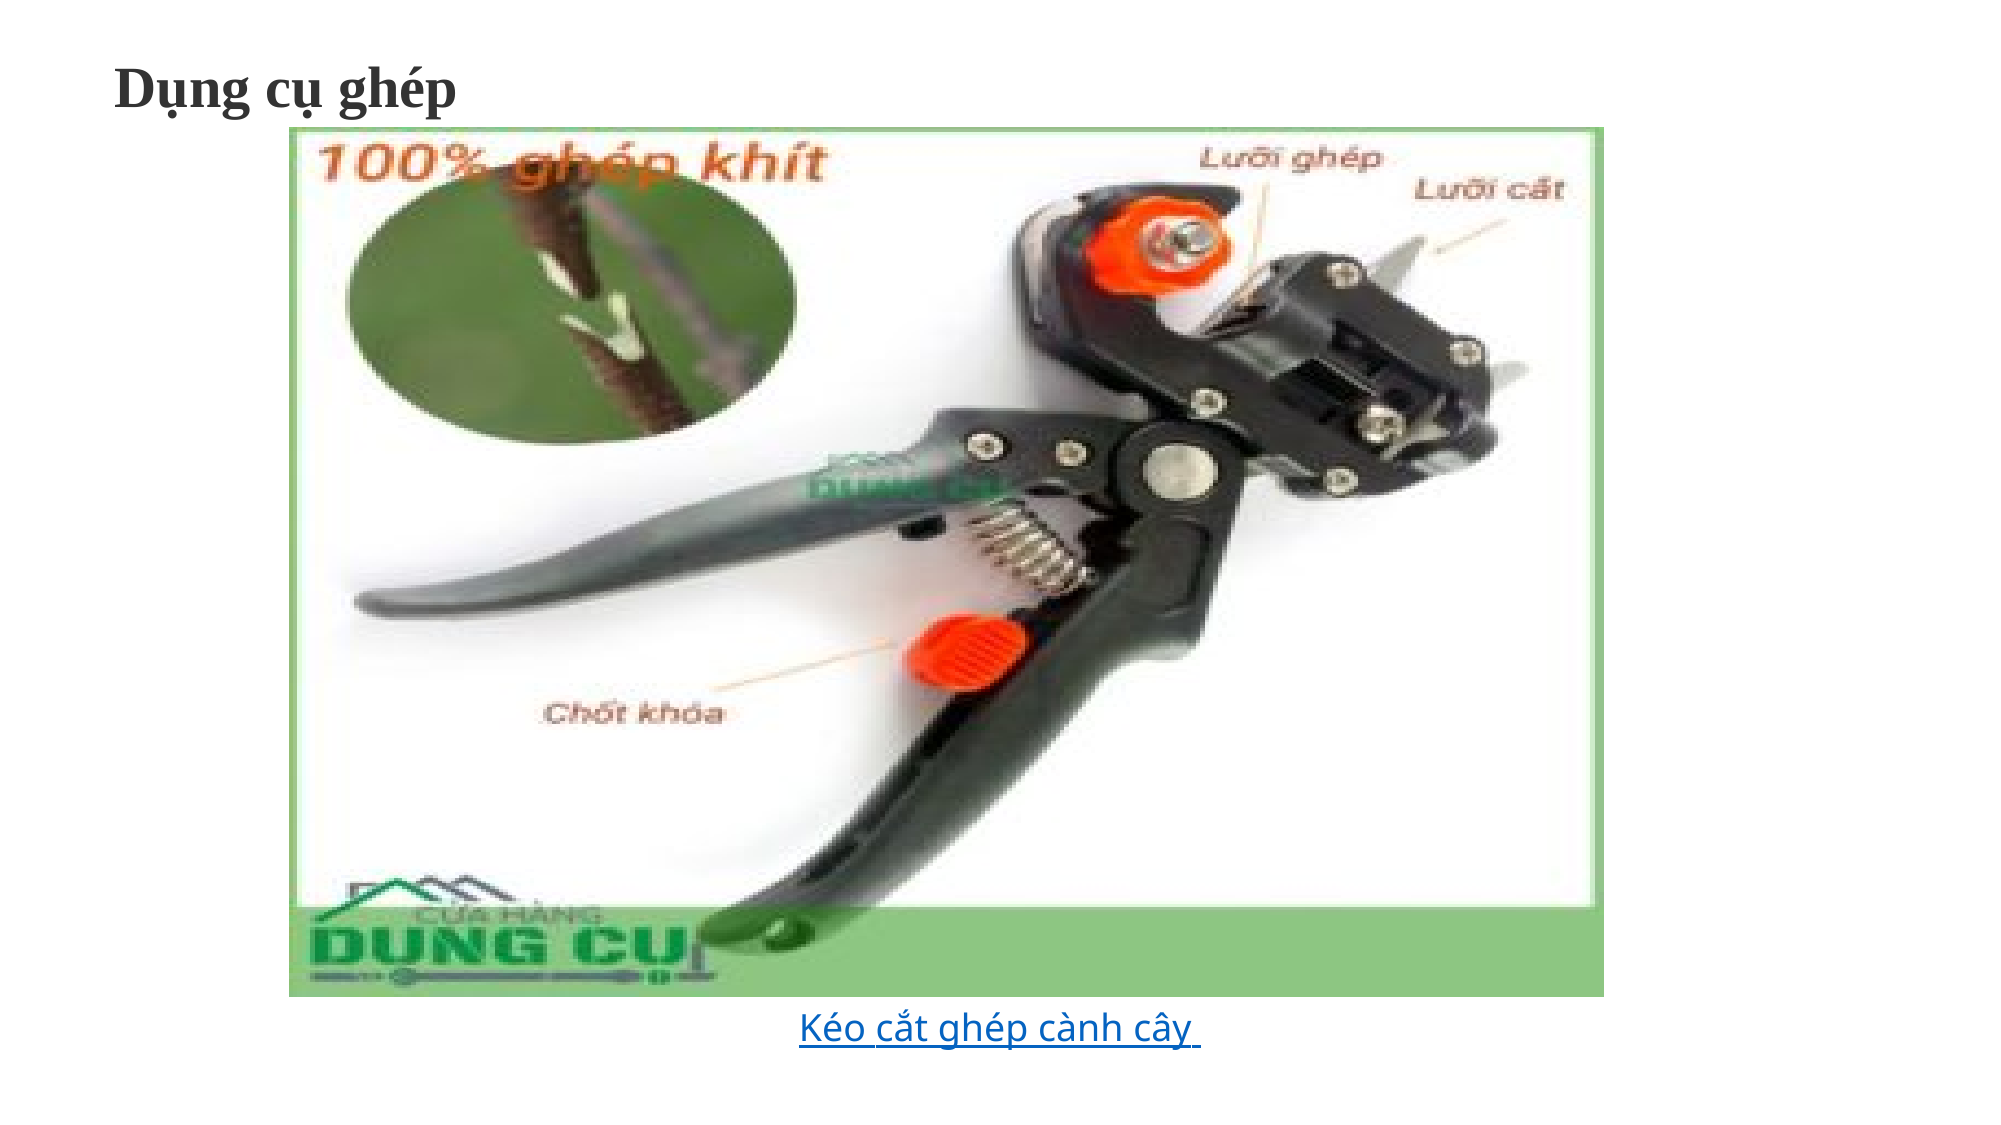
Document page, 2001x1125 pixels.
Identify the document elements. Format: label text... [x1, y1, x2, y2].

text_box Kéo cắt ghép cành cây [783, 998, 1217, 1063]
text_box Dụng cụ ghép [100, 42, 657, 127]
picture [289, 127, 1604, 998]
